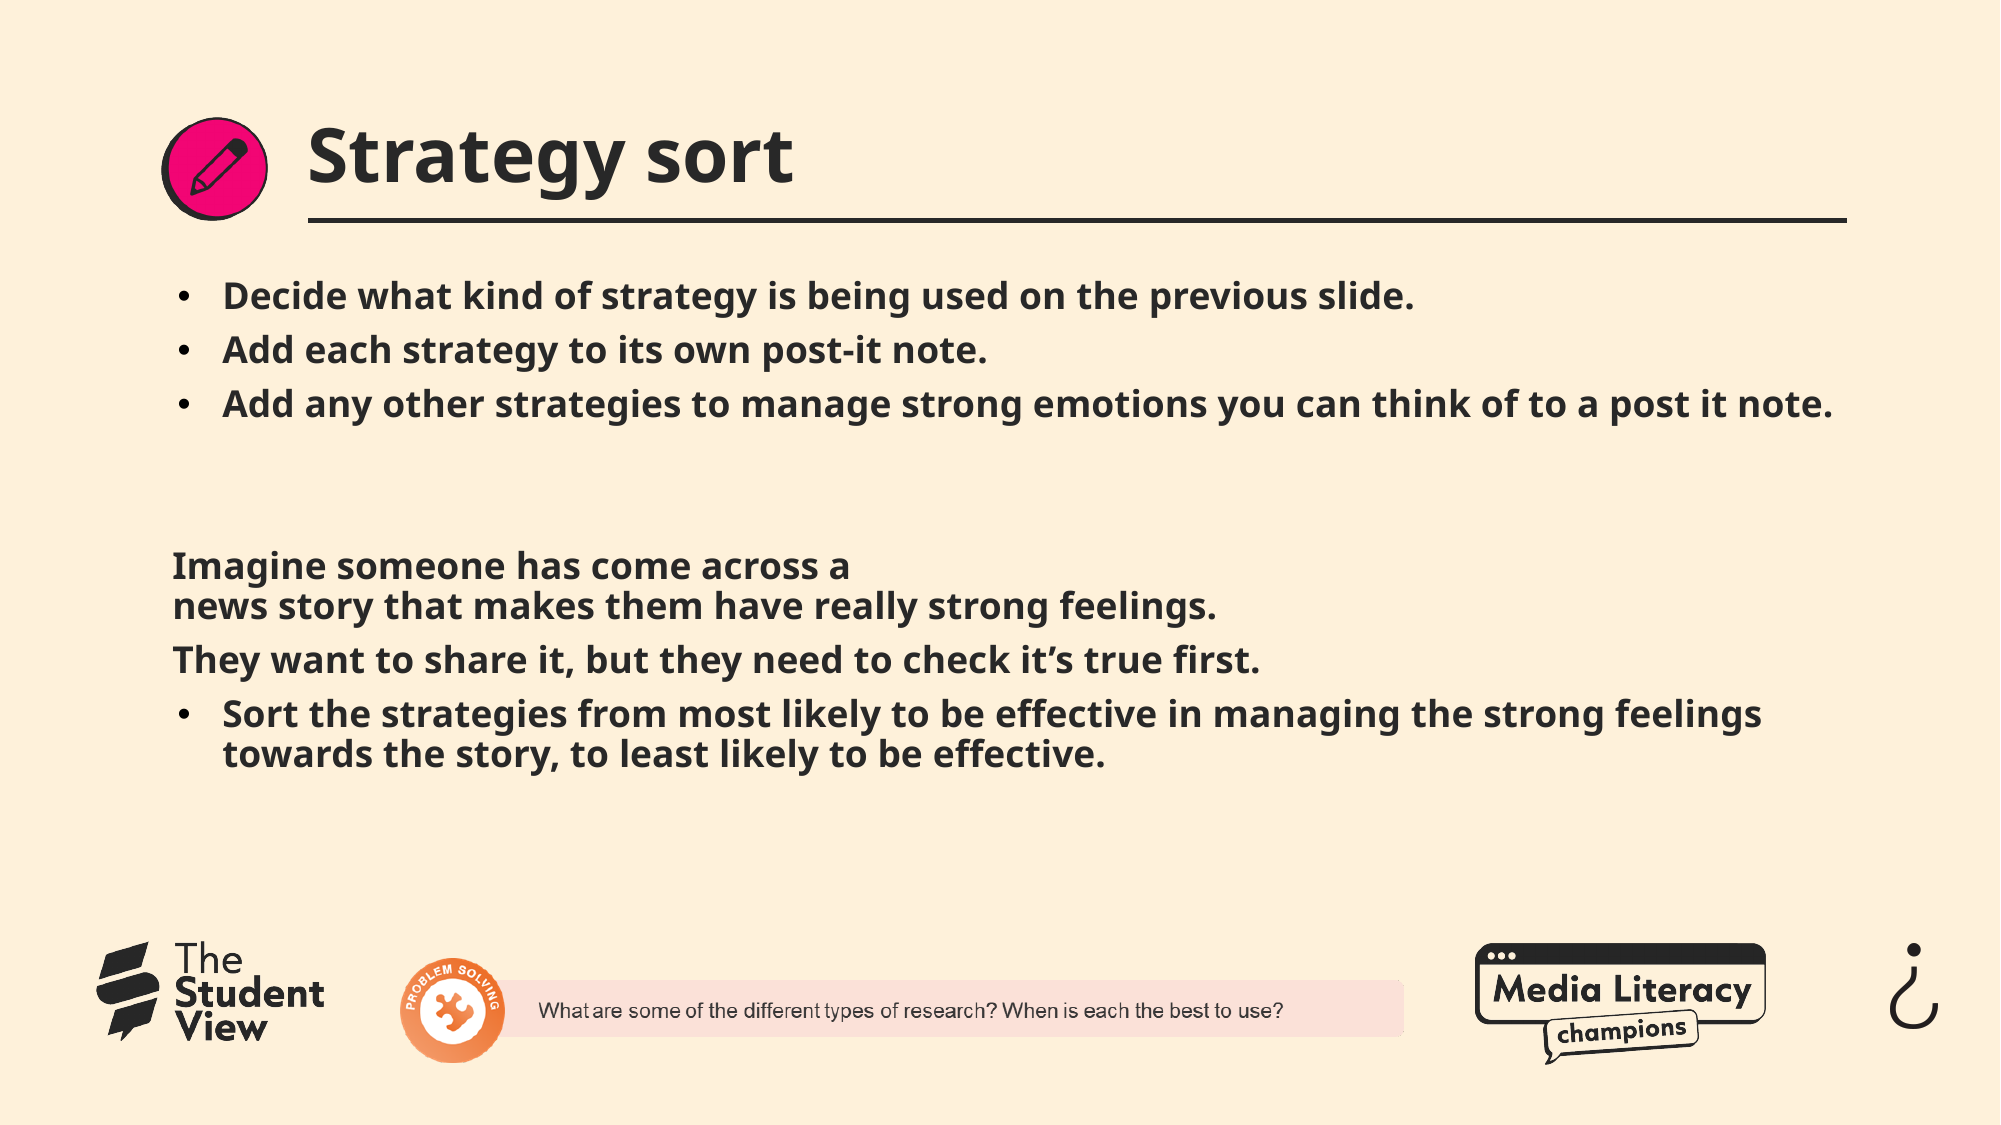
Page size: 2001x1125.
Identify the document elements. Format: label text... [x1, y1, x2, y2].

title Strategy sort [296, 49, 1847, 267]
picture [1890, 943, 1938, 1029]
picture [400, 958, 1404, 1063]
picture [96, 941, 324, 1041]
text_box Decide what kind of strategy is being used on the previous slide. Add each strategy to its own post-it note. Add any other strategies to manage strong emotions you can think of to a post it note. Imagine someone has come across a news story that makes them have really strong feelings. They want to share it, but they need to check it’s true first. Sort the strategies from most likely to be effective in managing the strong feelings towards the story, to least likely to be effective. [161, 272, 1847, 809]
picture [161, 116, 268, 222]
picture [1475, 943, 1766, 1065]
